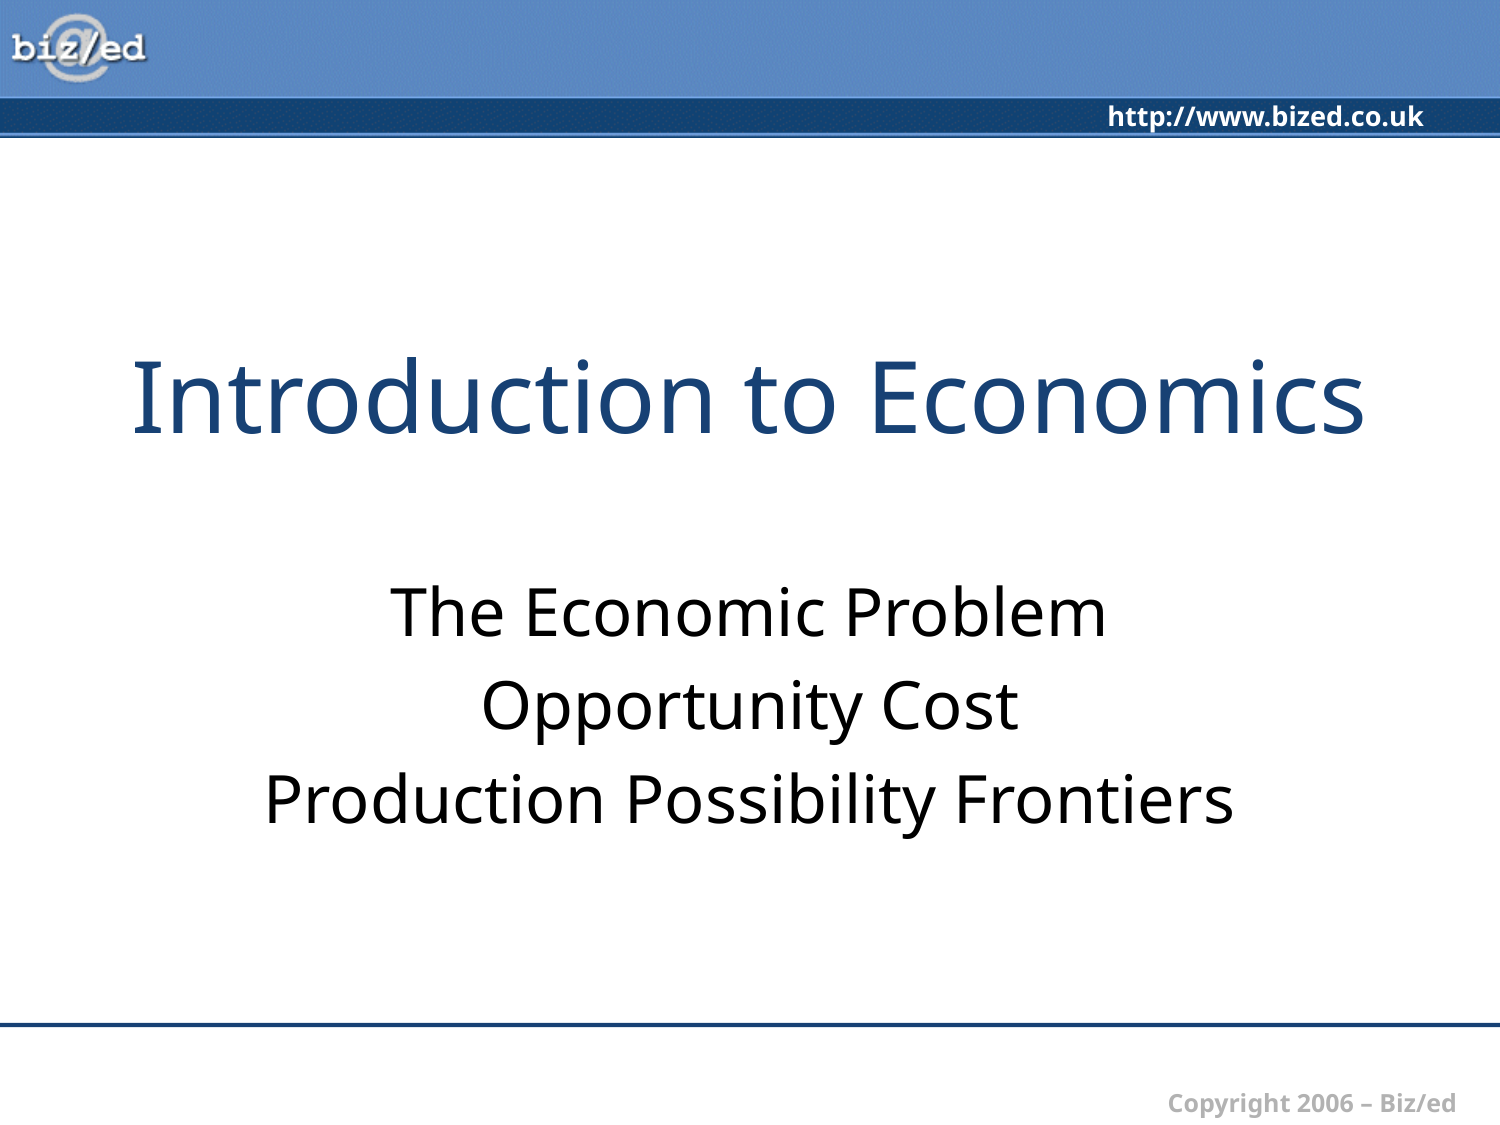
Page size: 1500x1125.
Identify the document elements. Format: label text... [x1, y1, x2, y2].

title Introduction to Economics [112, 299, 1388, 488]
picture [0, 0, 1500, 138]
subtitle The Economic Problem Opportunity Cost Production Possibility Frontiers [224, 562, 1276, 851]
